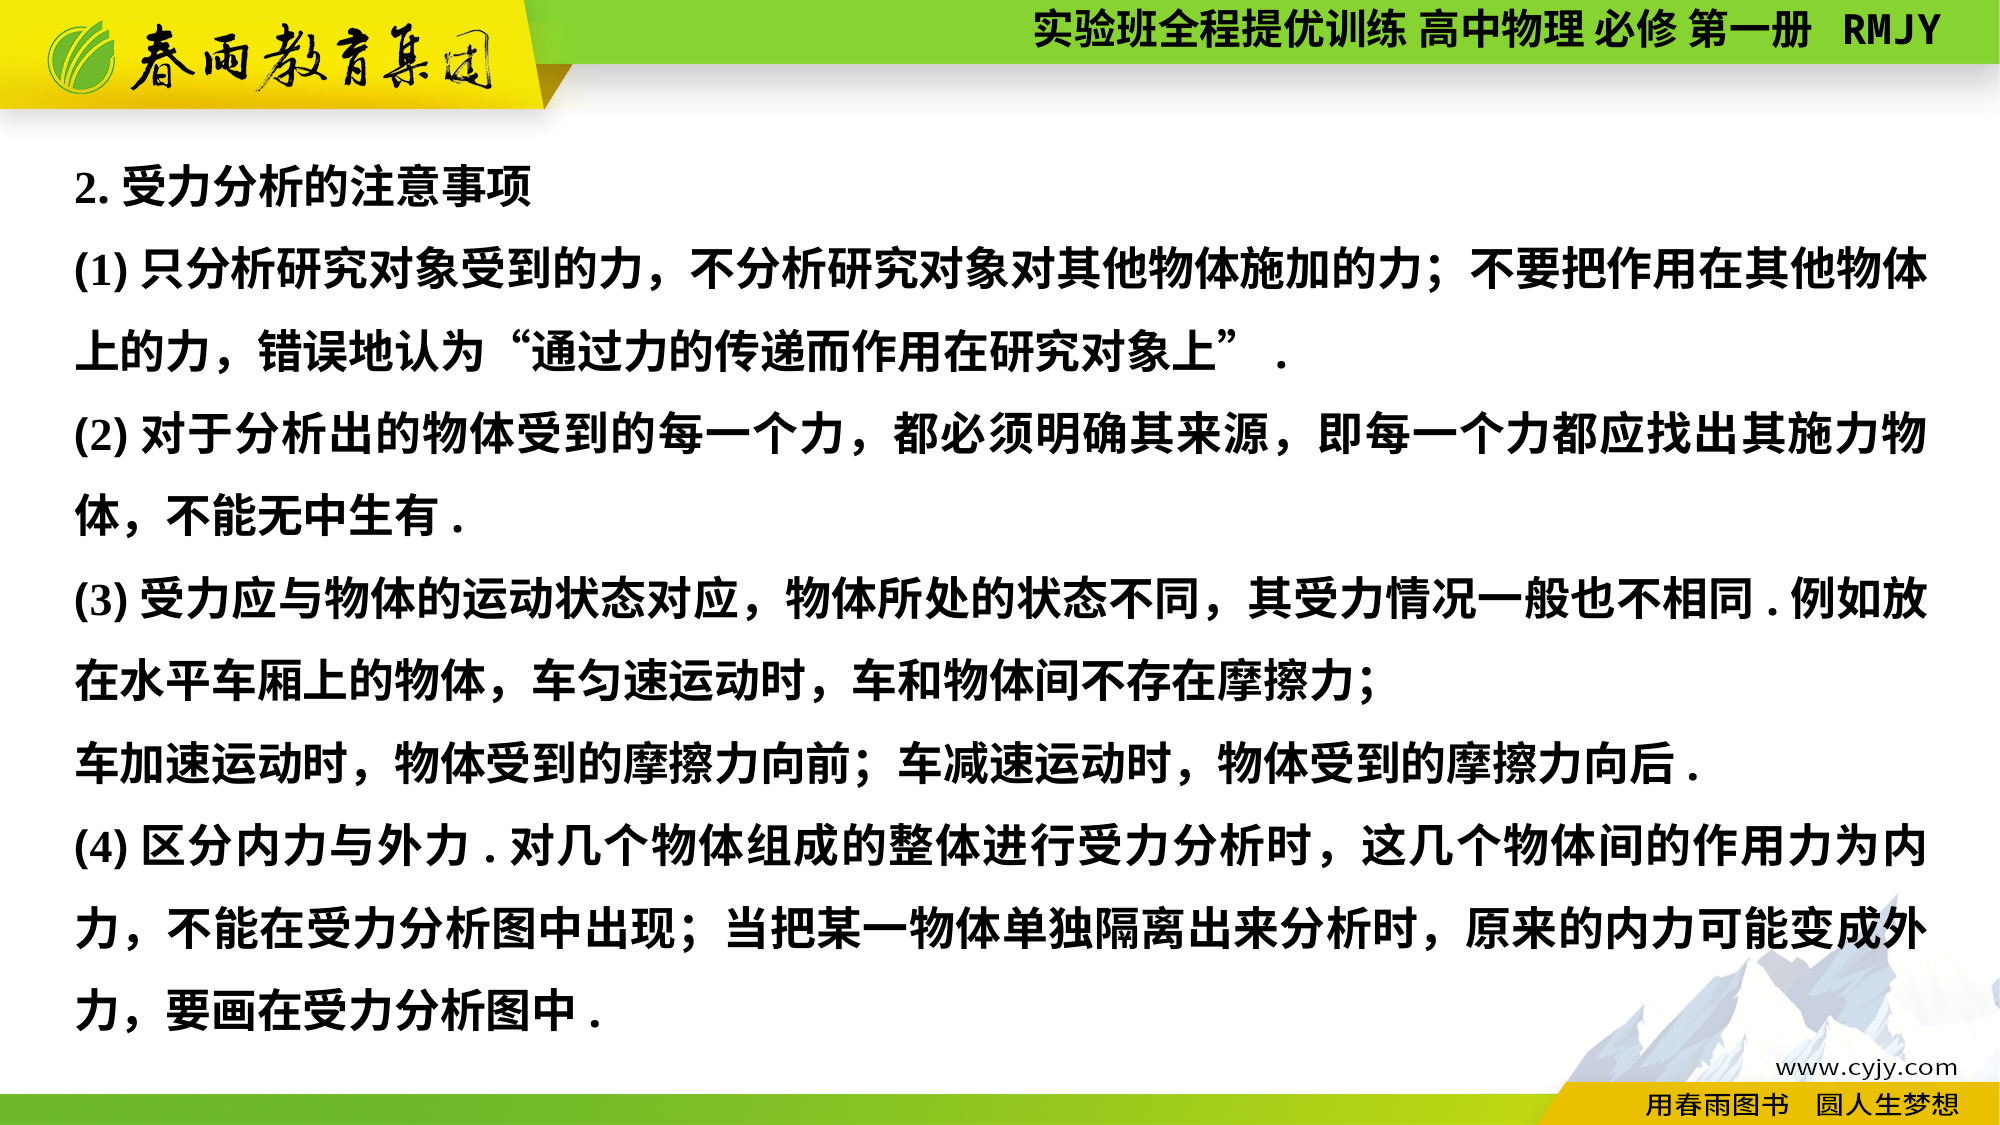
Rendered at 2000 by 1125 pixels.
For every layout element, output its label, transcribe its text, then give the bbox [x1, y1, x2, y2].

list 2.受力分析的注意事项 (1)只分析研究对象受到的力，不分析研究对象对其他物体施加的力；不要把作用在其他物体上的力，错误地认为“通过力的传递而作用在研究对象上”. (2)对于分析出的物体受到的每一个力，都必须明确其来源，即每一个力都应找出其施力物体，不能无中生有. (3)受力应与物体的运动状态对应，物体所处的状态不同，其受力情况一般也不相同.例如放在水平车厢上的物体，车匀速运动时，车和物体间不存在摩擦力； 车加速运动时，物体受到的摩擦力向前；车减速运动时，物体受到的摩擦力向后. (4)区分内力与外力.对几个物体组成的整体进行受力分析时，这几个物体间的作用力为内力，不能在受力分析图中出现；当把某一物体单独隔离出来分析时，原来的内力可能变成外力，要画在受力分析图中. [59, 122, 1944, 1044]
picture [0, 0, 2000, 1125]
